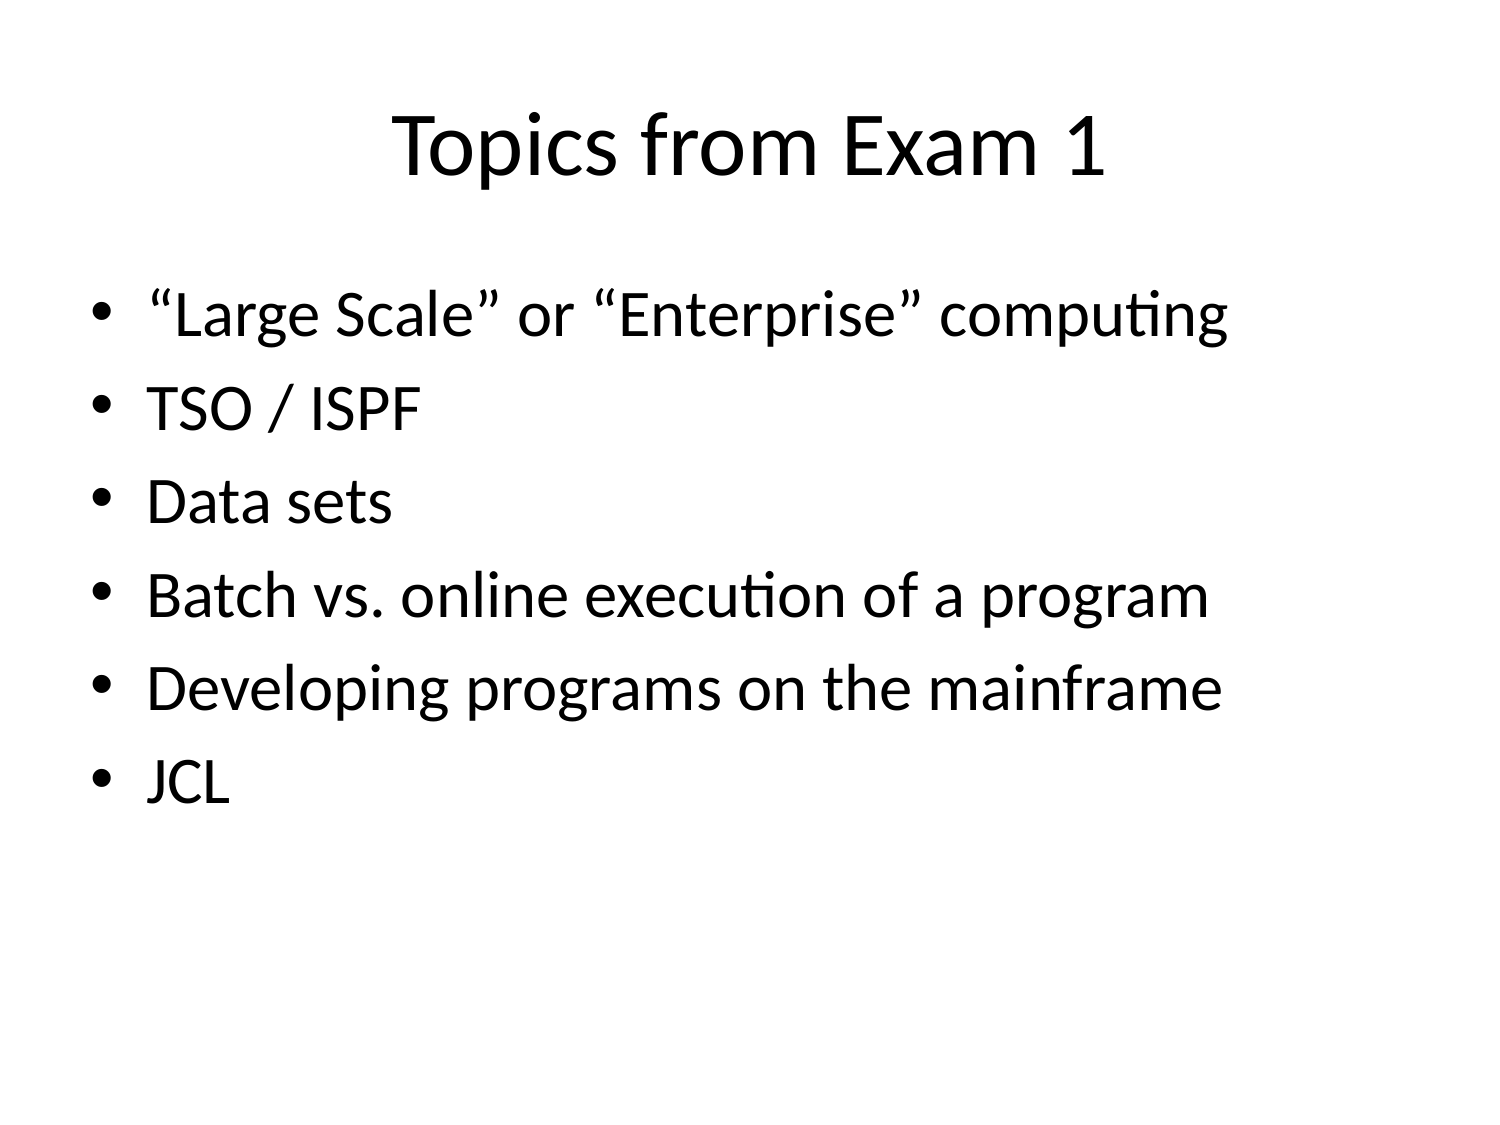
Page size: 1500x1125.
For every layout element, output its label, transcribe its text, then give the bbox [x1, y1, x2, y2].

title Topics from Exam 1 [75, 45, 1425, 233]
list “Large Scale” or “Enterprise” computing TSO / ISPF Data sets Batch vs. online execution of a program Developing programs on the mainframe JCL [75, 262, 1425, 1005]
